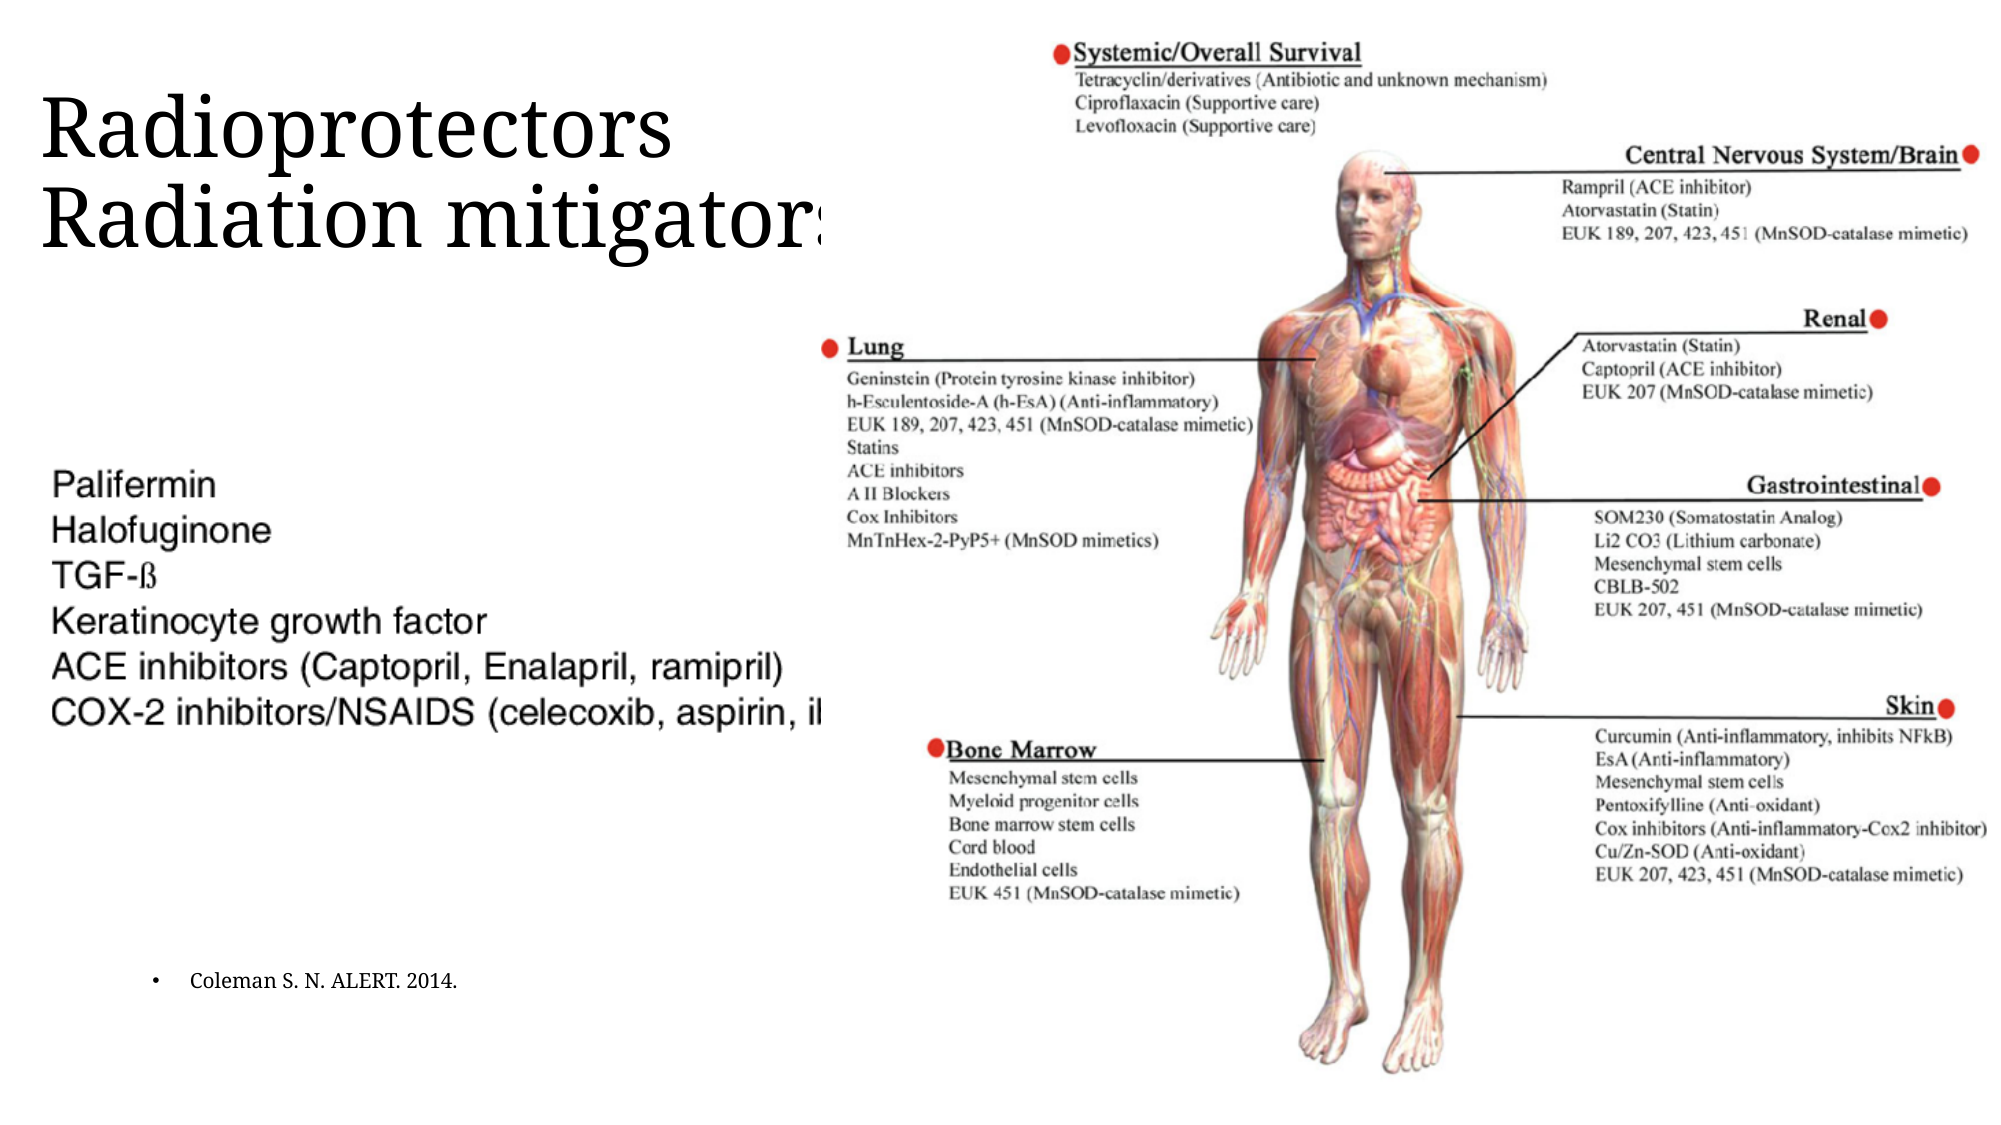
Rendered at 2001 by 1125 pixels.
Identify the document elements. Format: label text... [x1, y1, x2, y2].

list Coleman S. N. ALERT. 2014. [137, 963, 820, 1014]
title Radioprotectors Radiation mitigators [25, 67, 820, 285]
picture [51, 41, 1987, 1082]
